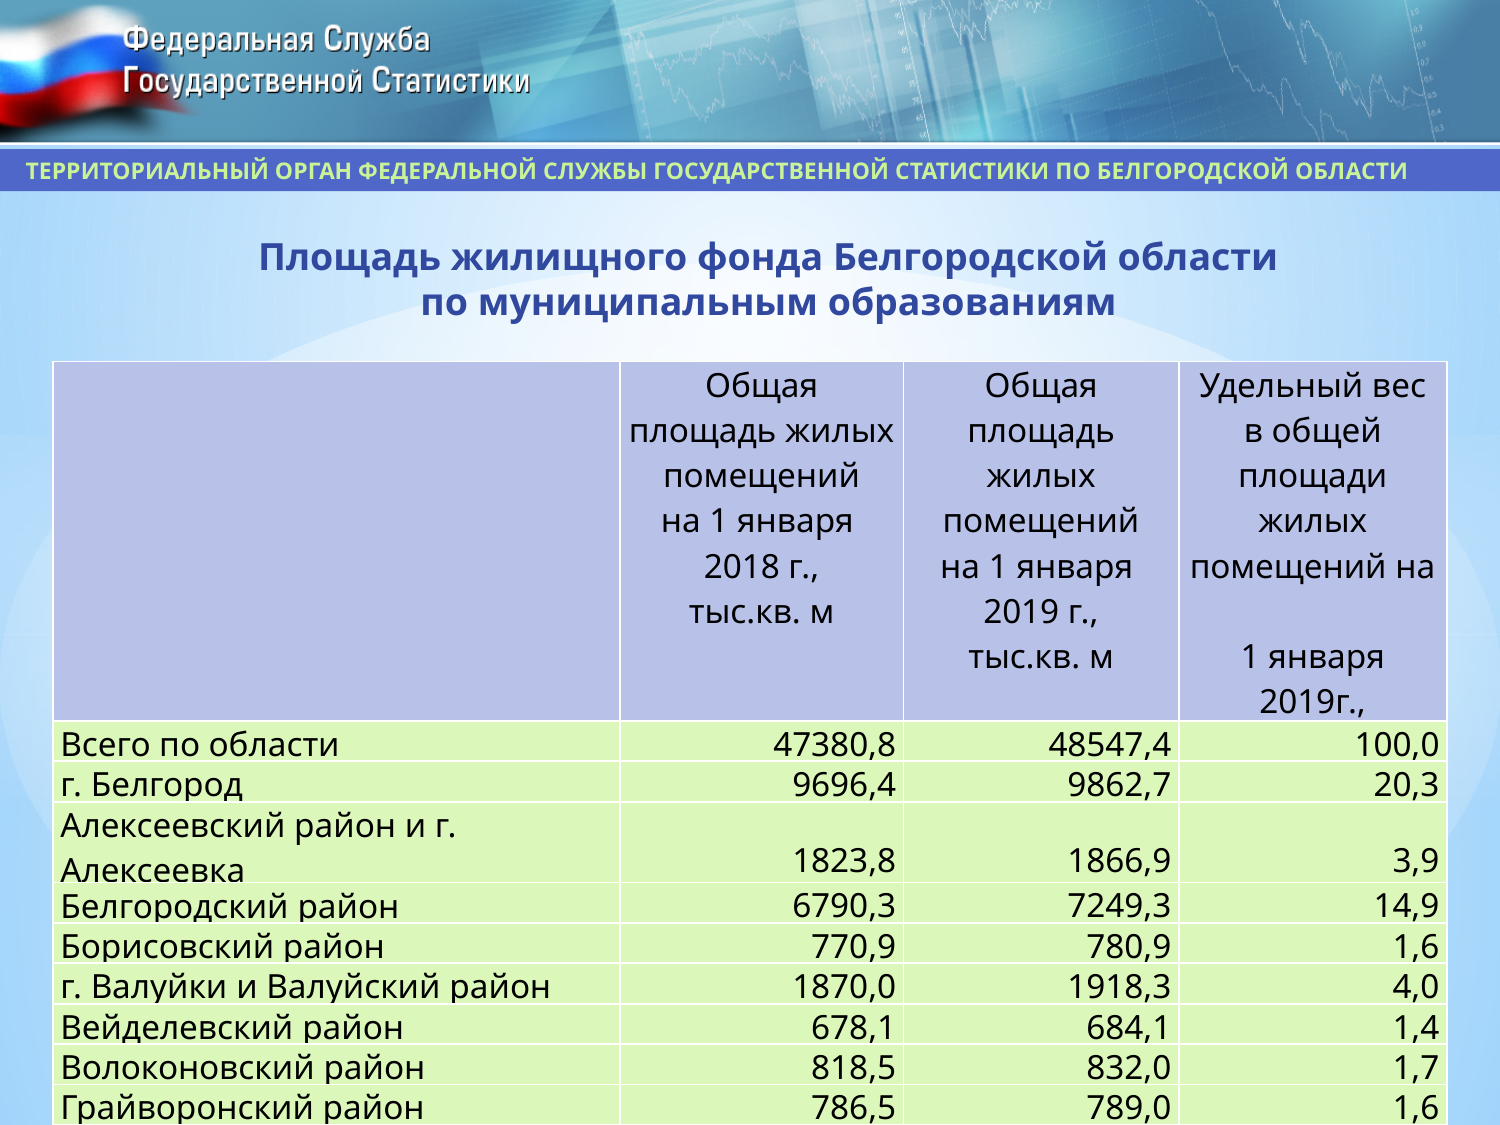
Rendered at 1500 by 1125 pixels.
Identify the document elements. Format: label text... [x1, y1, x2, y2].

table_header Удельный вес в общей площади жилых помещений на 1 января 2019г., % [1180, 362, 1446, 720]
table_cell Белгородский район [54, 883, 619, 922]
table_cell 9862,7 [904, 762, 1178, 801]
table_cell 1918,3 [904, 964, 1178, 1003]
table_cell 1866,9 [904, 803, 1178, 882]
table_cell 48547,4 [904, 722, 1178, 760]
table_cell 1823,8 [621, 803, 903, 882]
table_cell 7249,3 [904, 883, 1178, 922]
table_cell 770,9 [621, 924, 903, 962]
table_cell 684,1 [904, 1005, 1178, 1043]
table_cell Грайворонский район [54, 1085, 619, 1124]
table_cell 818,5 [621, 1045, 903, 1084]
picture [0, 0, 1500, 145]
table_cell Вейделевский район [54, 1005, 619, 1043]
table_cell Всего по области [54, 722, 619, 760]
text_box Площадь жилищного фонда Белгородской области по муниципальным образованиям [182, 225, 1365, 331]
table_cell 1,6 [1180, 924, 1446, 962]
table_cell 6790,3 [621, 883, 903, 922]
table_cell Борисовский район [54, 924, 619, 962]
table_header Общая площадь жилых помещений на 1 января 2019 г., тыс.кв. м [904, 362, 1178, 720]
table_header Общая площадь жилых помещений на 1 января 2018 г., тыс.кв. м [621, 362, 903, 720]
table_cell Волоконовский район [54, 1045, 619, 1084]
table_cell 100,0 [1180, 722, 1446, 760]
table_header [54, 362, 619, 720]
text_box ТЕРРИТОРИАЛЬНЫЙ ОРГАН ФЕДЕРАЛЬНОЙ СЛУЖБЫ ГОСУДАРСТВЕННОЙ СТАТИСТИКИ ПО БЕЛГОРОДСКОЙ ОБЛАСТИ [0, 152, 1500, 192]
table_cell 47380,8 [621, 722, 903, 760]
table_cell 9696,4 [621, 762, 903, 801]
table_cell 20,3 [1180, 762, 1446, 801]
table_cell 14,9 [1180, 883, 1446, 922]
table_cell Алексеевский район и г. Алексеевка [54, 803, 619, 882]
table_cell 1870,0 [621, 964, 903, 1003]
table_cell 789,0 [904, 1085, 1178, 1124]
table_cell 1,7 [1180, 1045, 1446, 1084]
table_cell 1,6 [1180, 1085, 1446, 1124]
table_cell 3,9 [1180, 803, 1446, 882]
table_cell г. Валуйки и Валуйский район [54, 964, 619, 1003]
table_cell 780,9 [904, 924, 1178, 962]
table_cell 786,5 [621, 1085, 903, 1124]
table_cell 4,0 [1180, 964, 1446, 1003]
table_cell 1,4 [1180, 1005, 1446, 1043]
table_cell 678,1 [621, 1005, 903, 1043]
table_cell г. Белгород [54, 762, 619, 801]
table_cell 832,0 [904, 1045, 1178, 1084]
